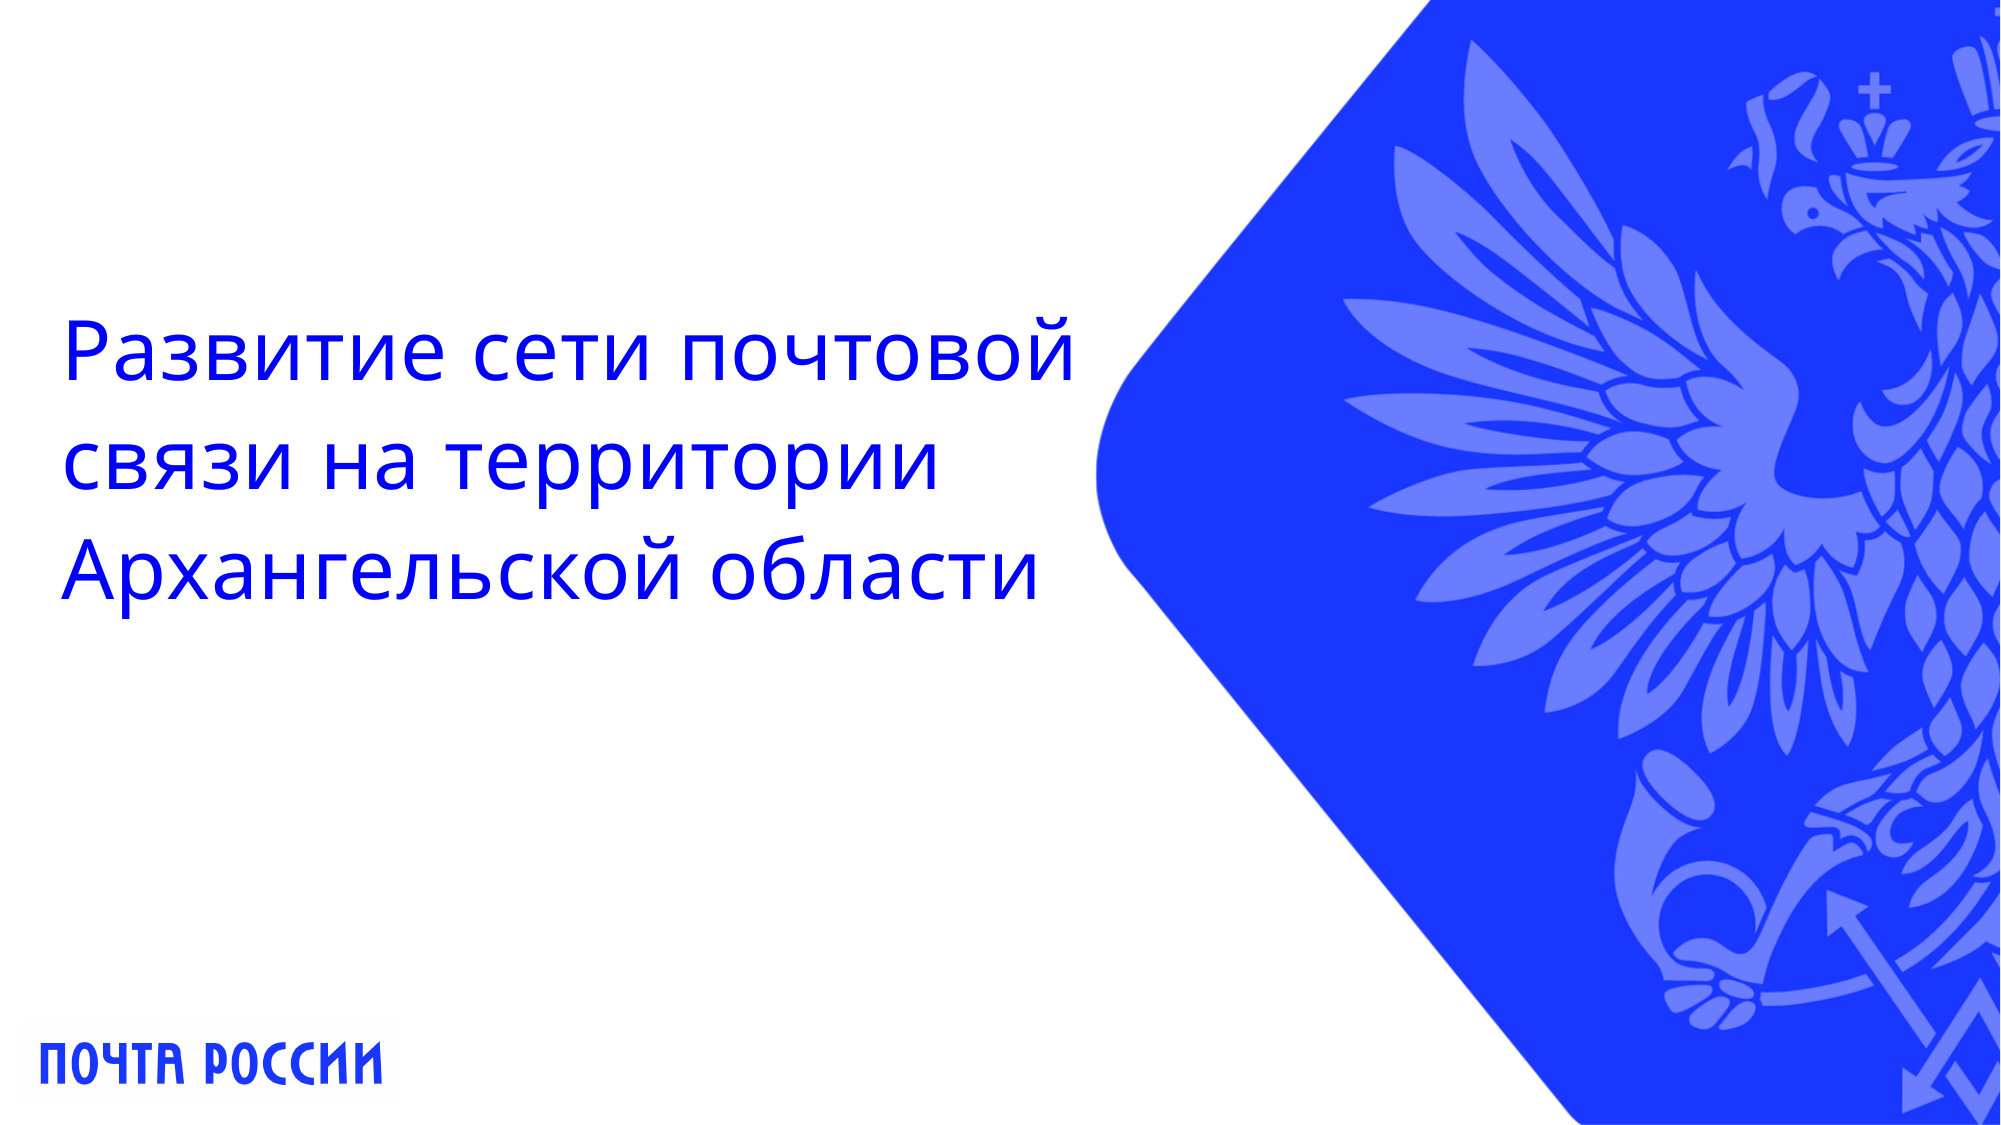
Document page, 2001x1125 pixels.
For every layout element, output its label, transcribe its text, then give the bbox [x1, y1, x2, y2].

picture [0, 0, 2001, 1125]
text_box Развитие сети почтовой связи на территории Архангельской области [46, 179, 1142, 624]
